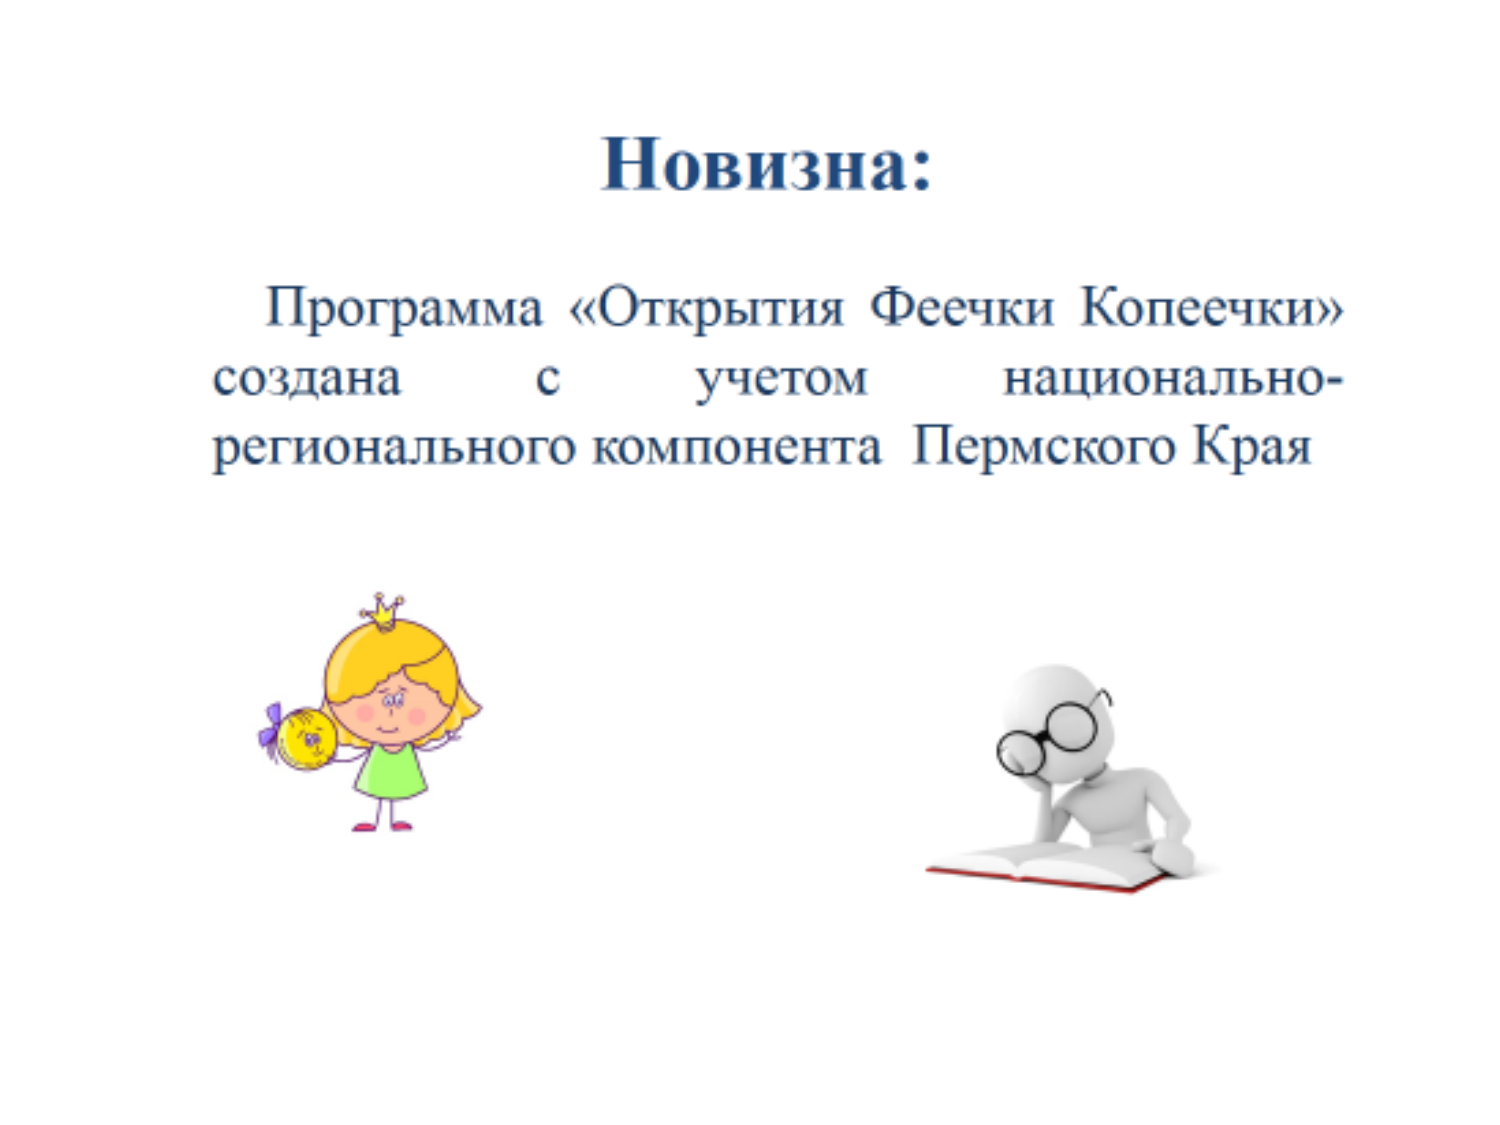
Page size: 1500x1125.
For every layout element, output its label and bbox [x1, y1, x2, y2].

picture [111, 42, 1424, 1000]
